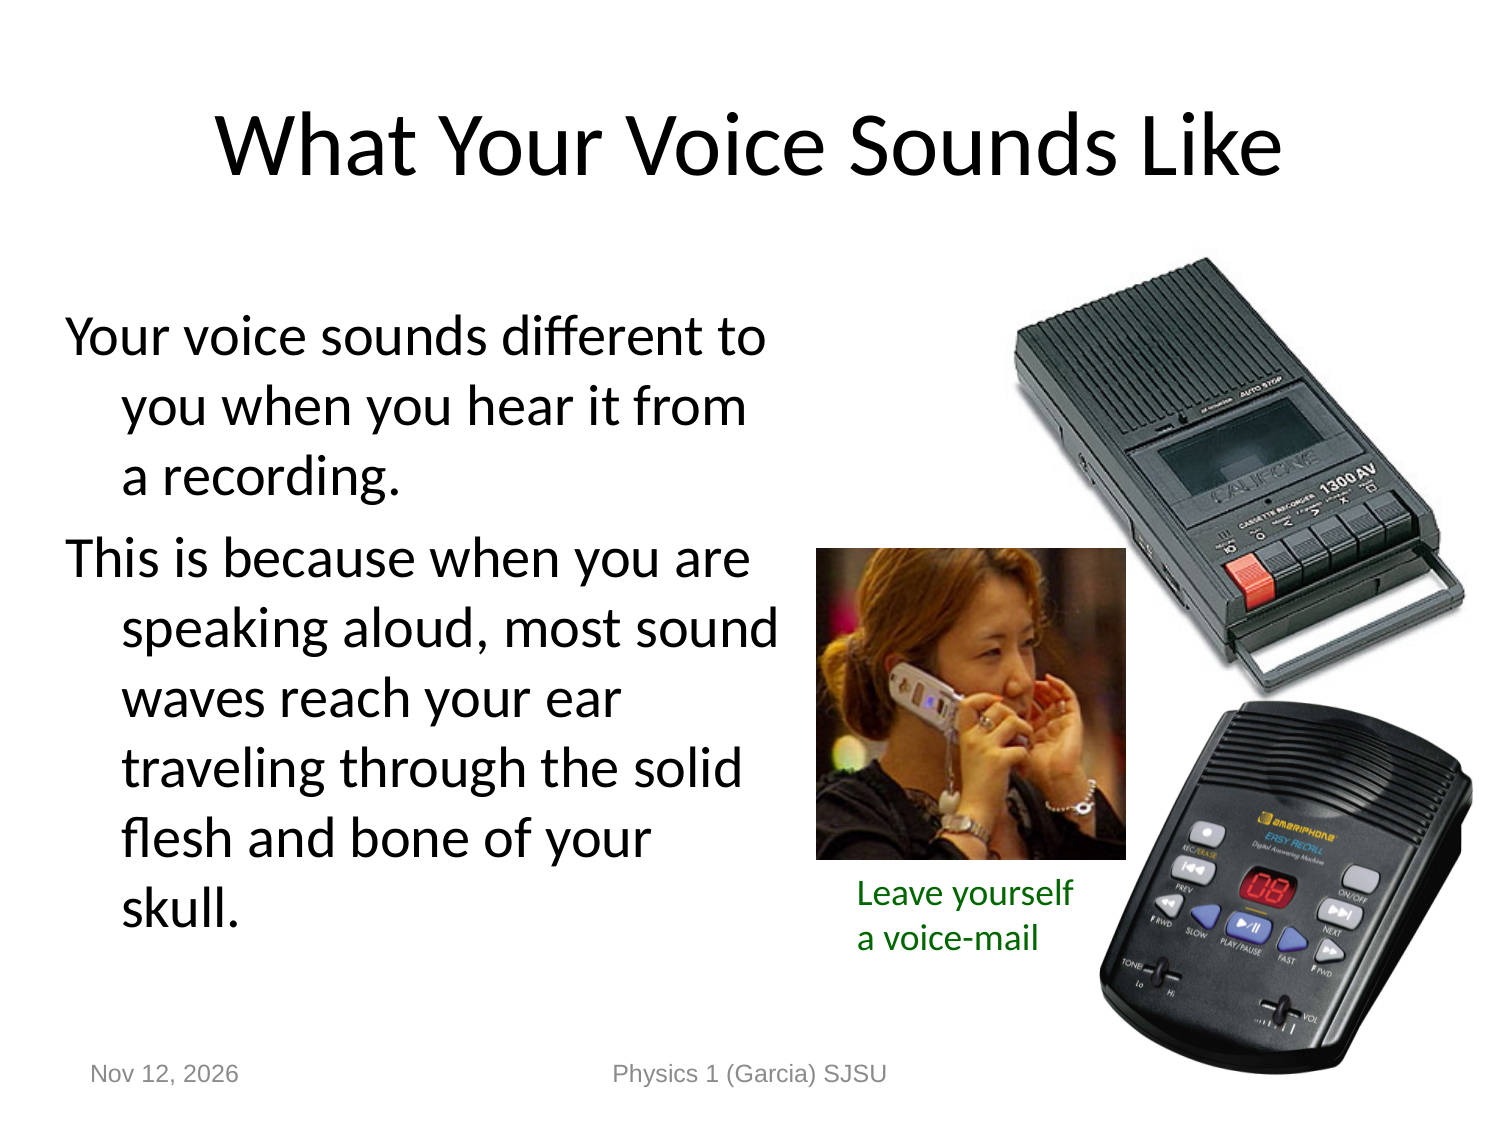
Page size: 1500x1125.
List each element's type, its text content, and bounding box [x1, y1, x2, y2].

footer Physics 1 (Garcia) SJSU [512, 1042, 988, 1103]
picture [815, 247, 1500, 1101]
text_box Leave yourself a voice-mail [842, 868, 1067, 965]
title What Your Voice Sounds Like [75, 45, 1425, 233]
list Your voice sounds different to you when you hear it from a recording. This is because when you are speaking aloud, most sound waves reach your ear traveling through the solid flesh and bone of your skull. [50, 289, 800, 1032]
slide_number 4-Feb-15 [75, 1042, 425, 1103]
